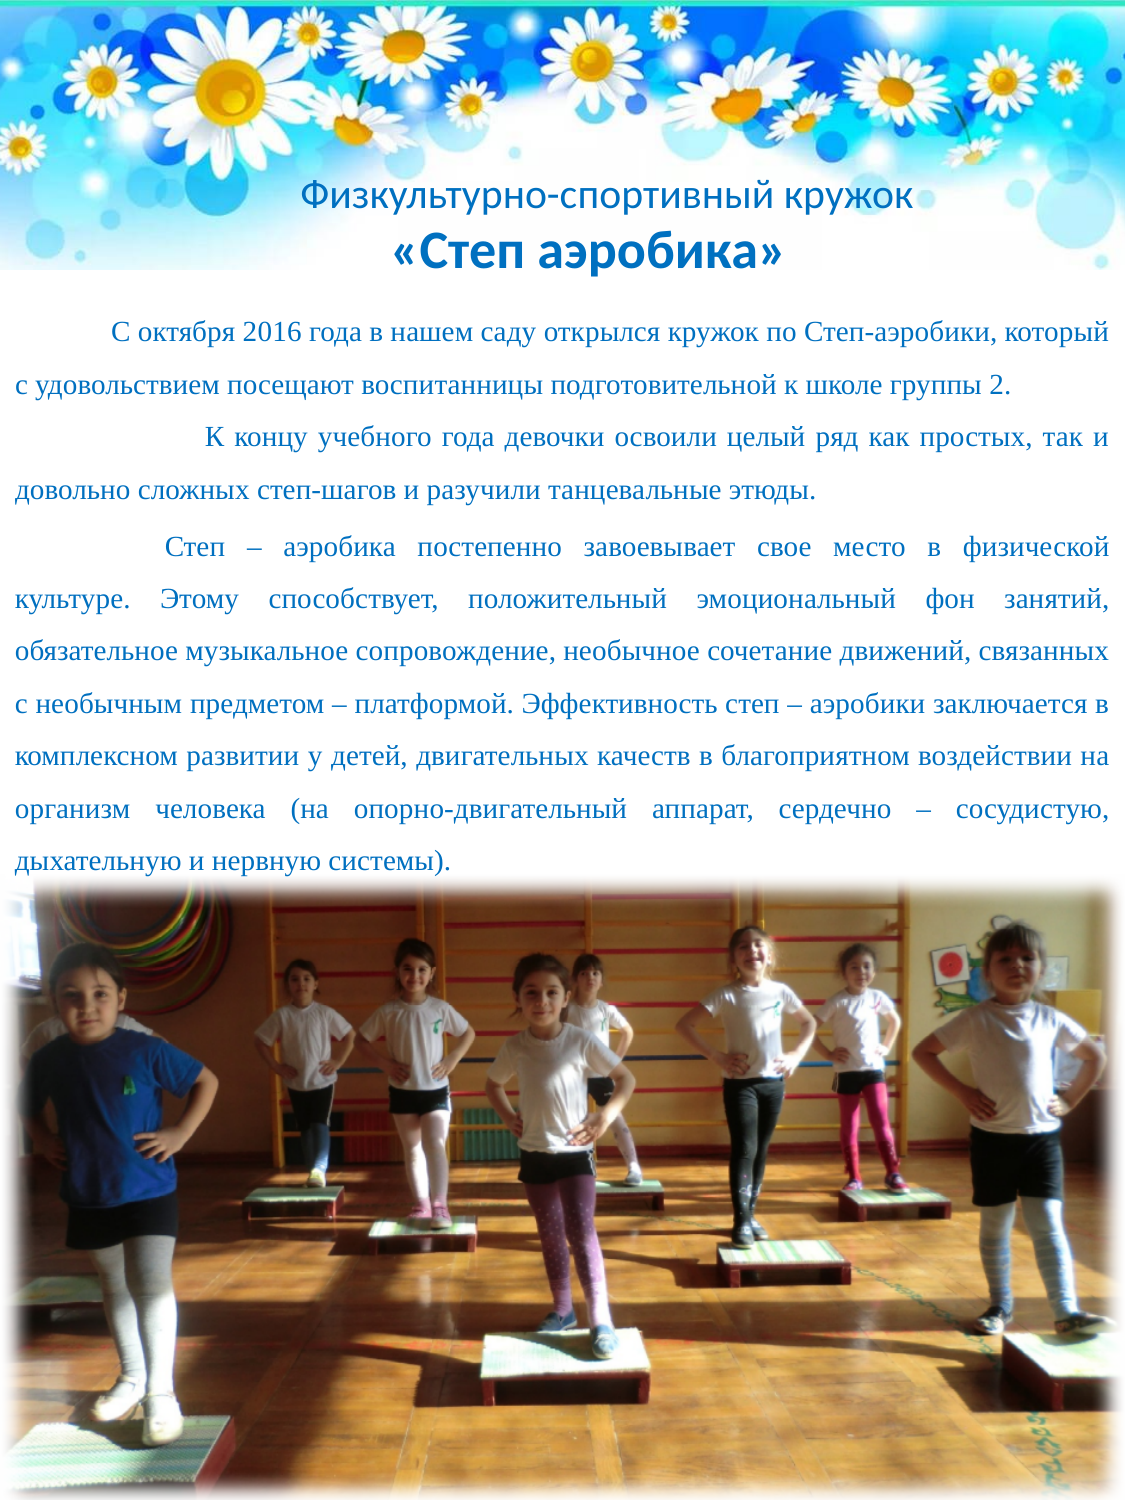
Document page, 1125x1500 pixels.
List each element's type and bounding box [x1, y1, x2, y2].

text_box [0, 0, 1125, 1500]
